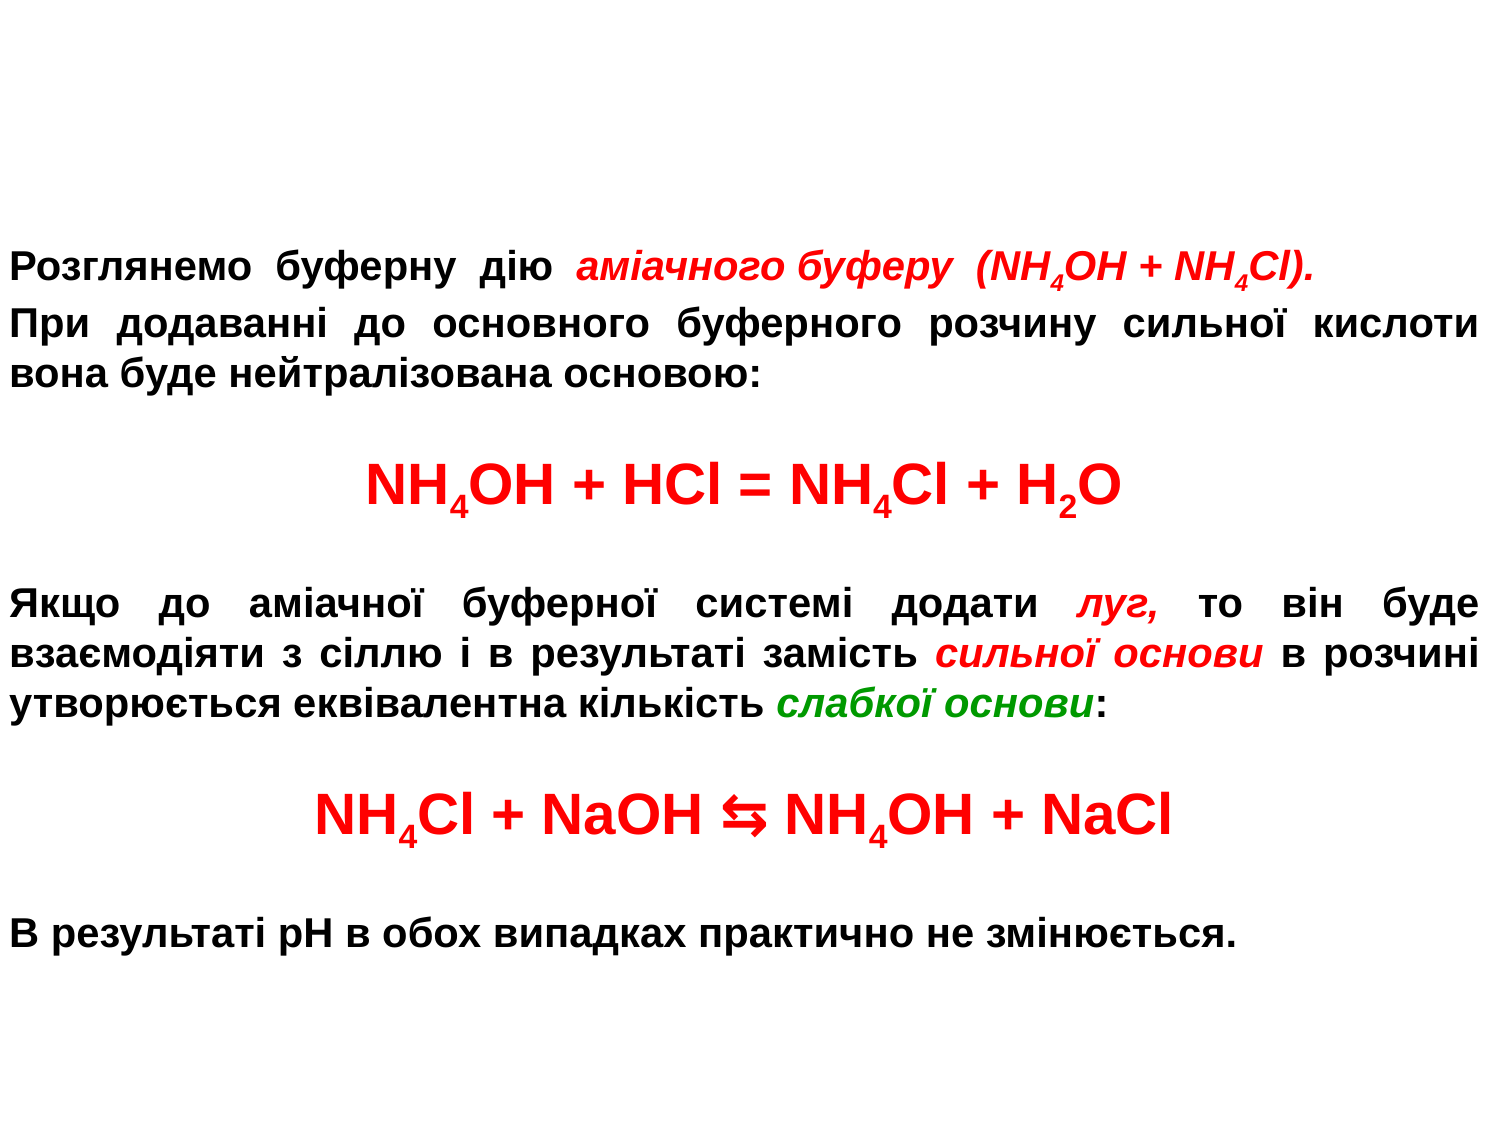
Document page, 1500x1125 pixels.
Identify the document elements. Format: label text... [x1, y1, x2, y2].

text_box Розглянемо буферну дію аміачного буферу (NH4OH + NH4Cl). При додаванні до основного буферного розчину сильної кислоти вона буде нейтралізована основою: NH4OH + HCl = NH4Cl + H2O Якщо до аміачної буферної системі додати луг, то він буде взаємодіяти з сіллю і в результаті замість сильної основи в розчині утворюється еквівалентна кількість слабкої основи: NH4Cl + NaOH ⇆ NH4OH + NaCl В результаті рН в обох випадках практично не змінюється. [0, 231, 1495, 963]
